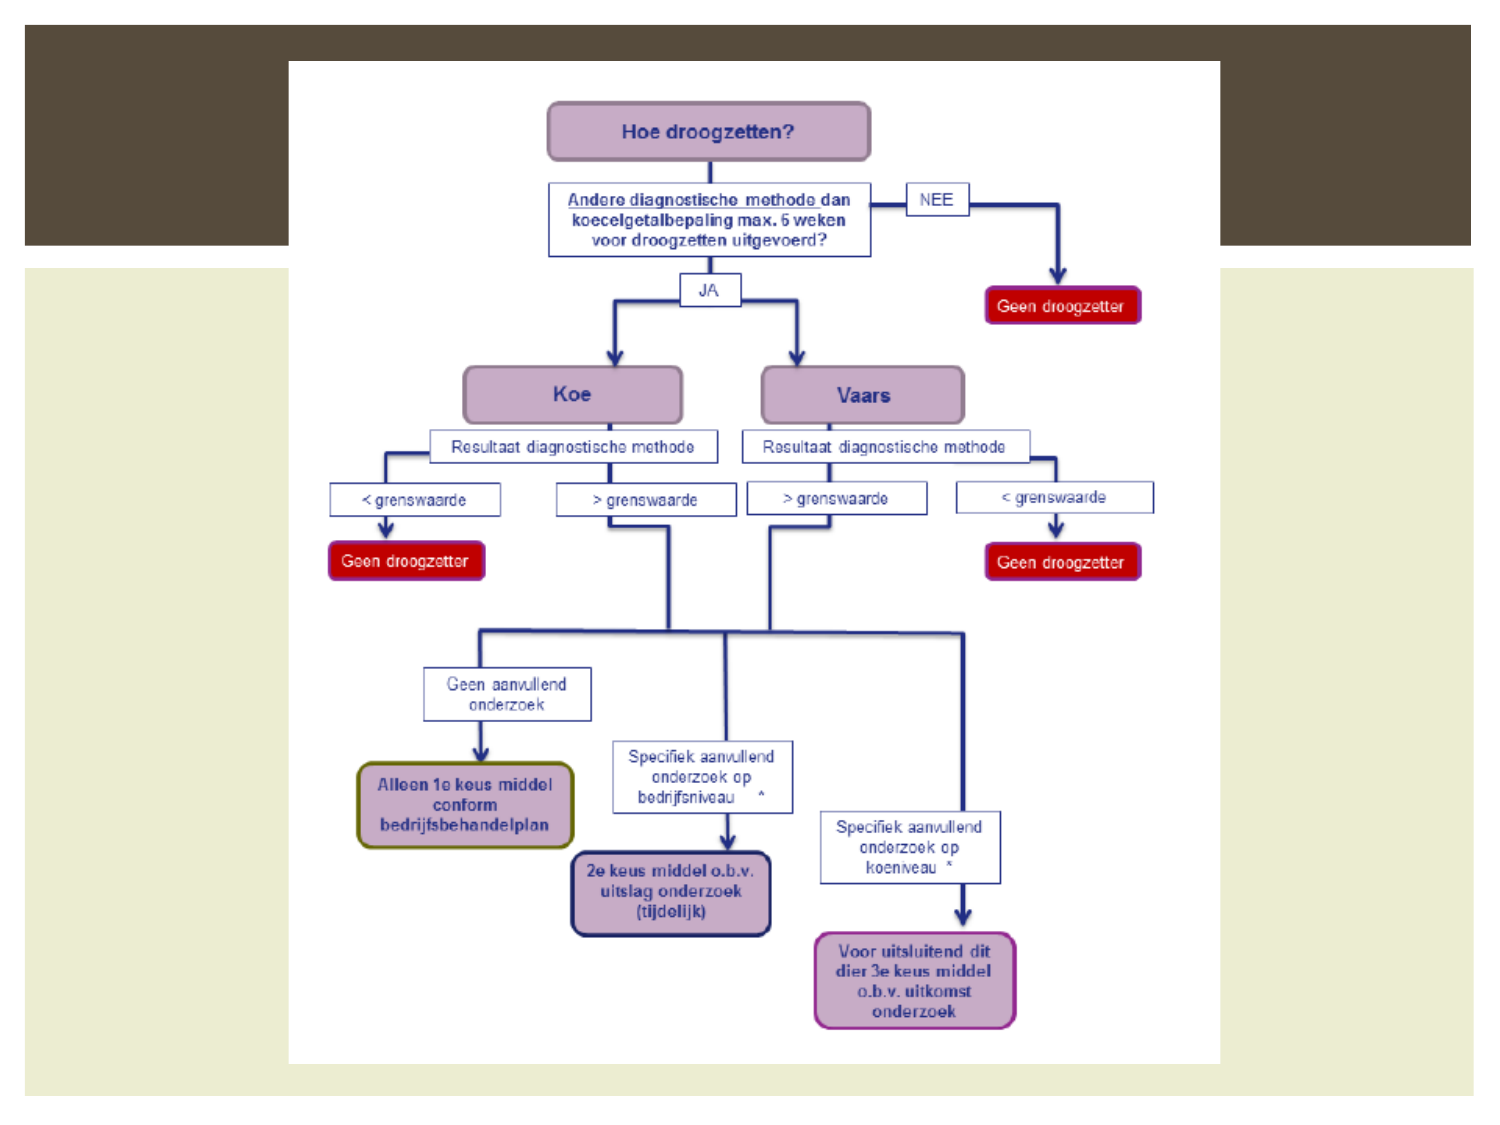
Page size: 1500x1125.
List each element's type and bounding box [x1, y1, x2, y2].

picture [288, 60, 1221, 1064]
